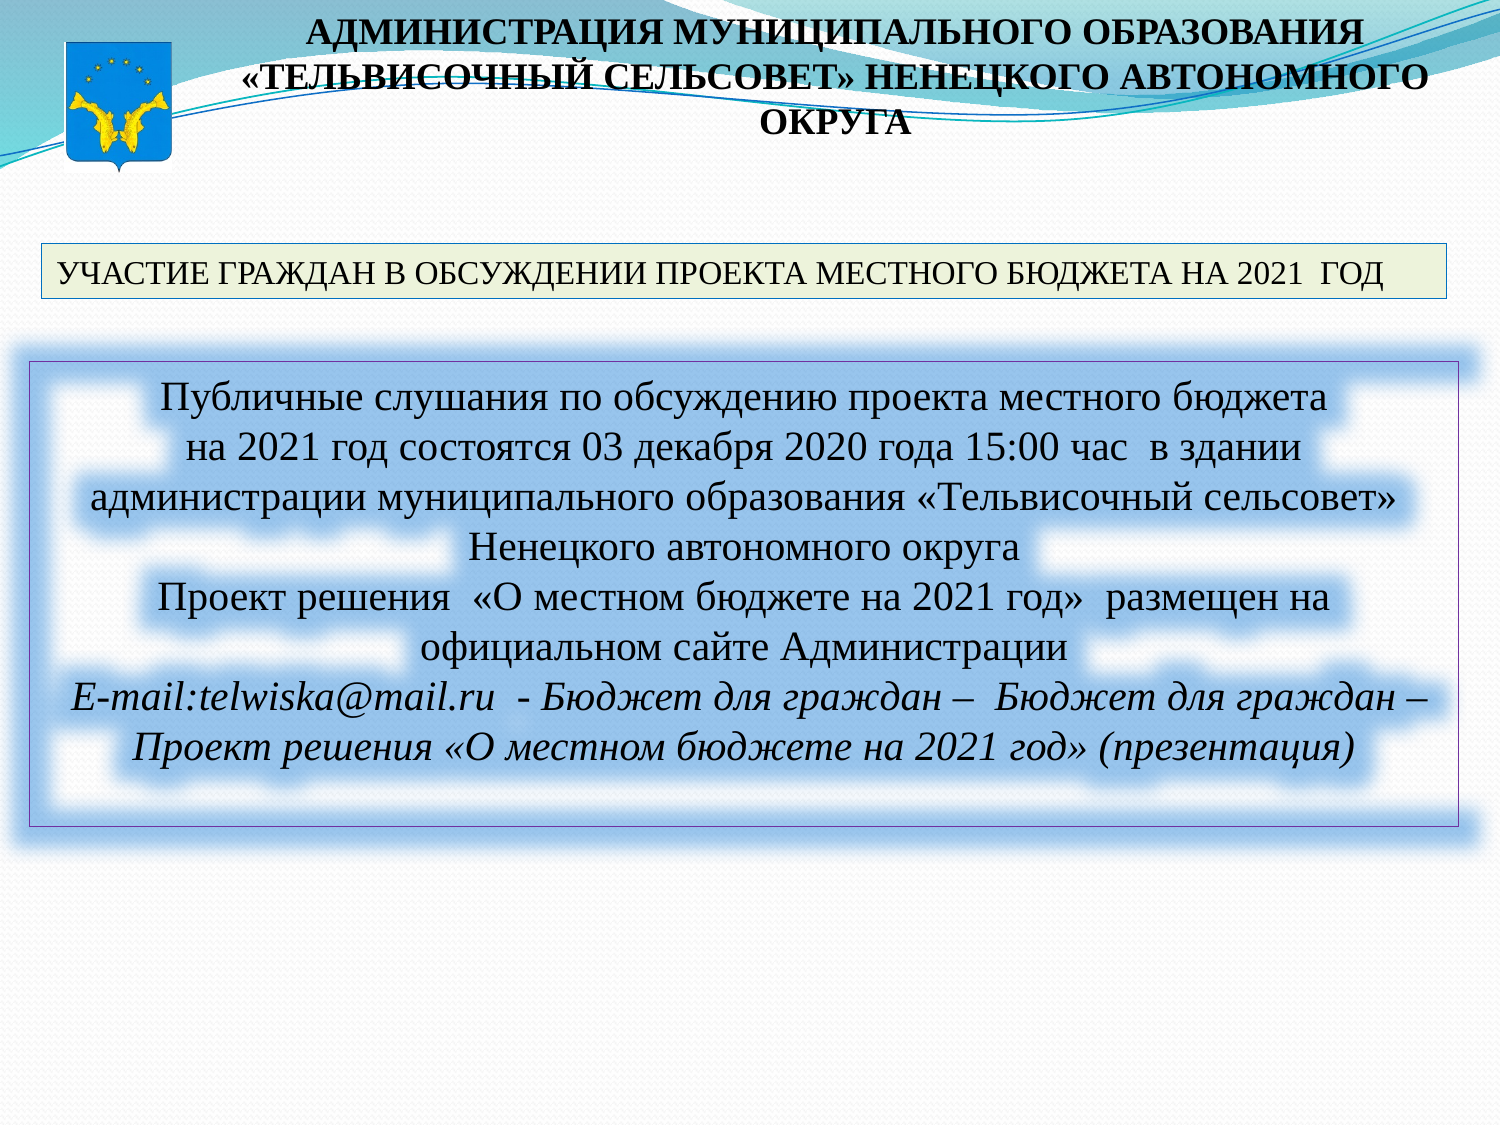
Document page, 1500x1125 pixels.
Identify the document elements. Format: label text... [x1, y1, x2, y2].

picture [64, 42, 172, 173]
text_box УЧАСТИЕ ГРАЖДАН В ОБСУЖДЕНИИ ПРОЕКТА МЕСТНОГО БЮДЖЕТА НА 2021 ГОД [41, 243, 1447, 299]
text_box АДМИНИСТРАЦИЯ МУНИЦИПАЛЬНОГО ОБРАЗОВАНИЯ «ТЕЛЬВИСОЧНЫЙ СЕЛЬСОВЕТ» НЕНЕЦКОГО АВТОНОМНОГО ОКРУГА [171, 0, 1500, 150]
text_box Публичные слушания по обсуждению проекта местного бюджета на 2021 год состоятся 03 декабря 2020 года 15:00 час в здании администрации муниципального образования «Тельвисочный сельсовет» Ненецкого автономного округа Проект решения «О местном бюджете на 2021 год» размещен на официальном сайте Администрации E-mail:telwiska@mail.ru - Бюджет для граждан – Бюджет для граждан – Проект решения «О местном бюджете на 2021 год» (презентация) [29, 361, 1459, 827]
